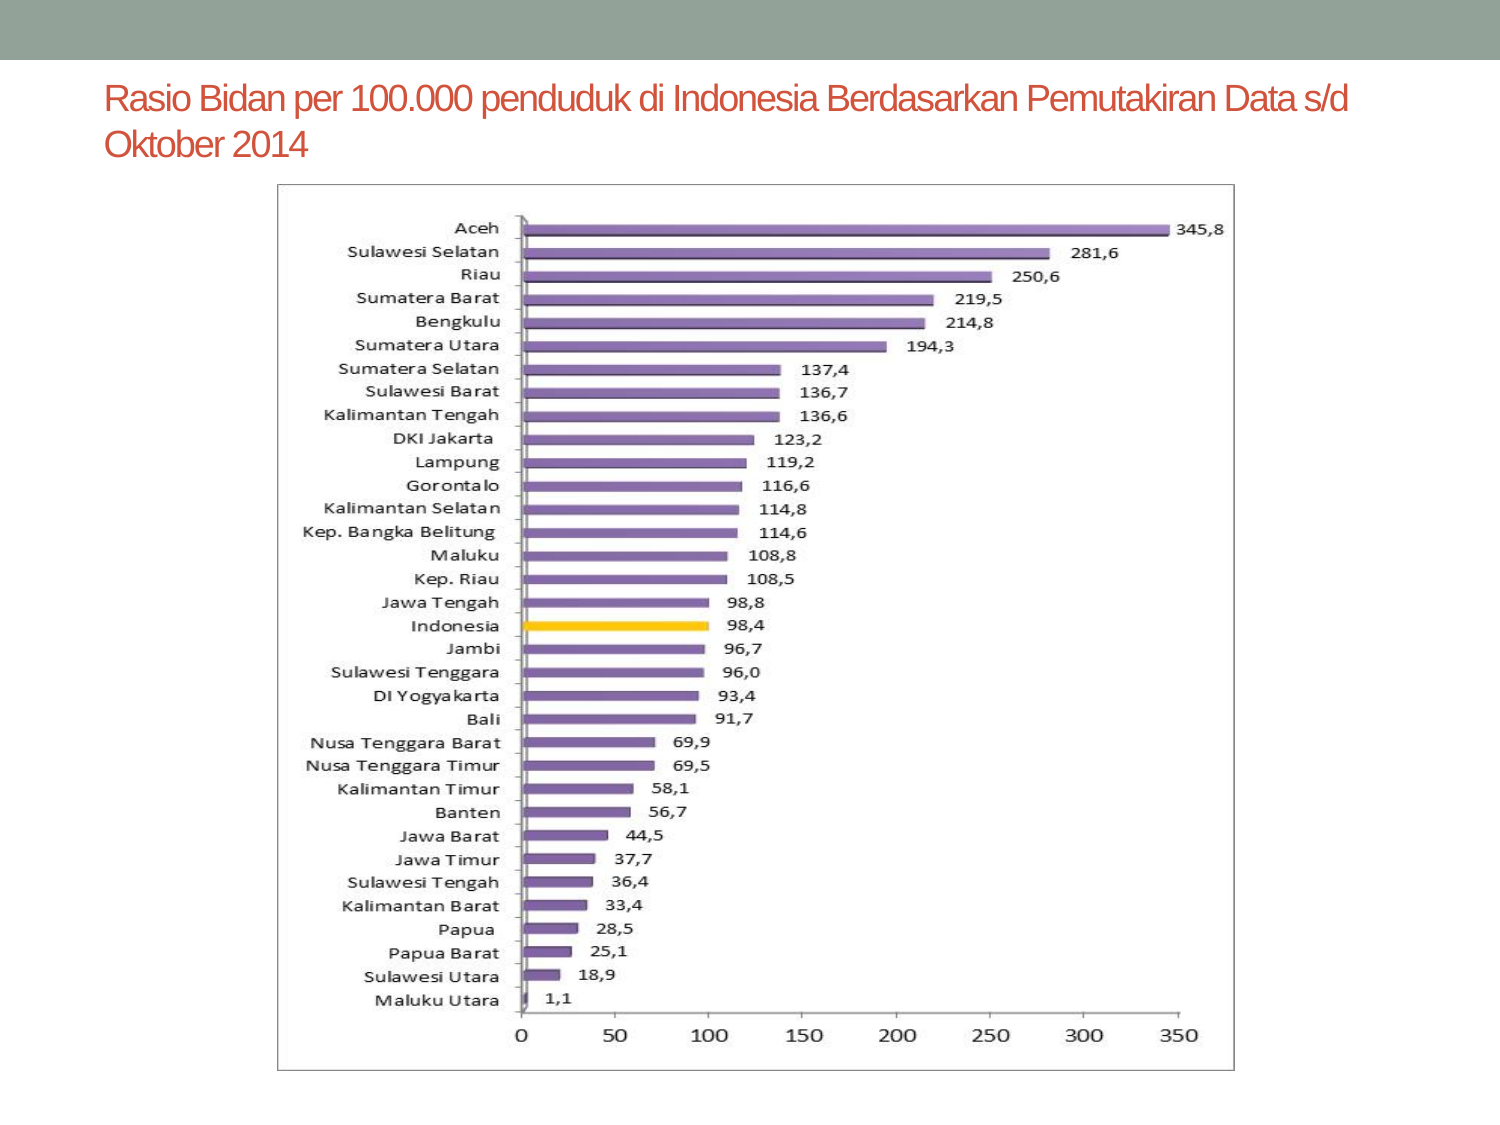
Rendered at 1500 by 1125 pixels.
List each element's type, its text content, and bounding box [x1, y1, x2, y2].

picture [277, 184, 1235, 1071]
title Rasio Bidan per 100.000 penduduk di Indonesia Berdasarkan Pemutakiran Data s/d Oktober 2014 [88, 66, 1439, 173]
